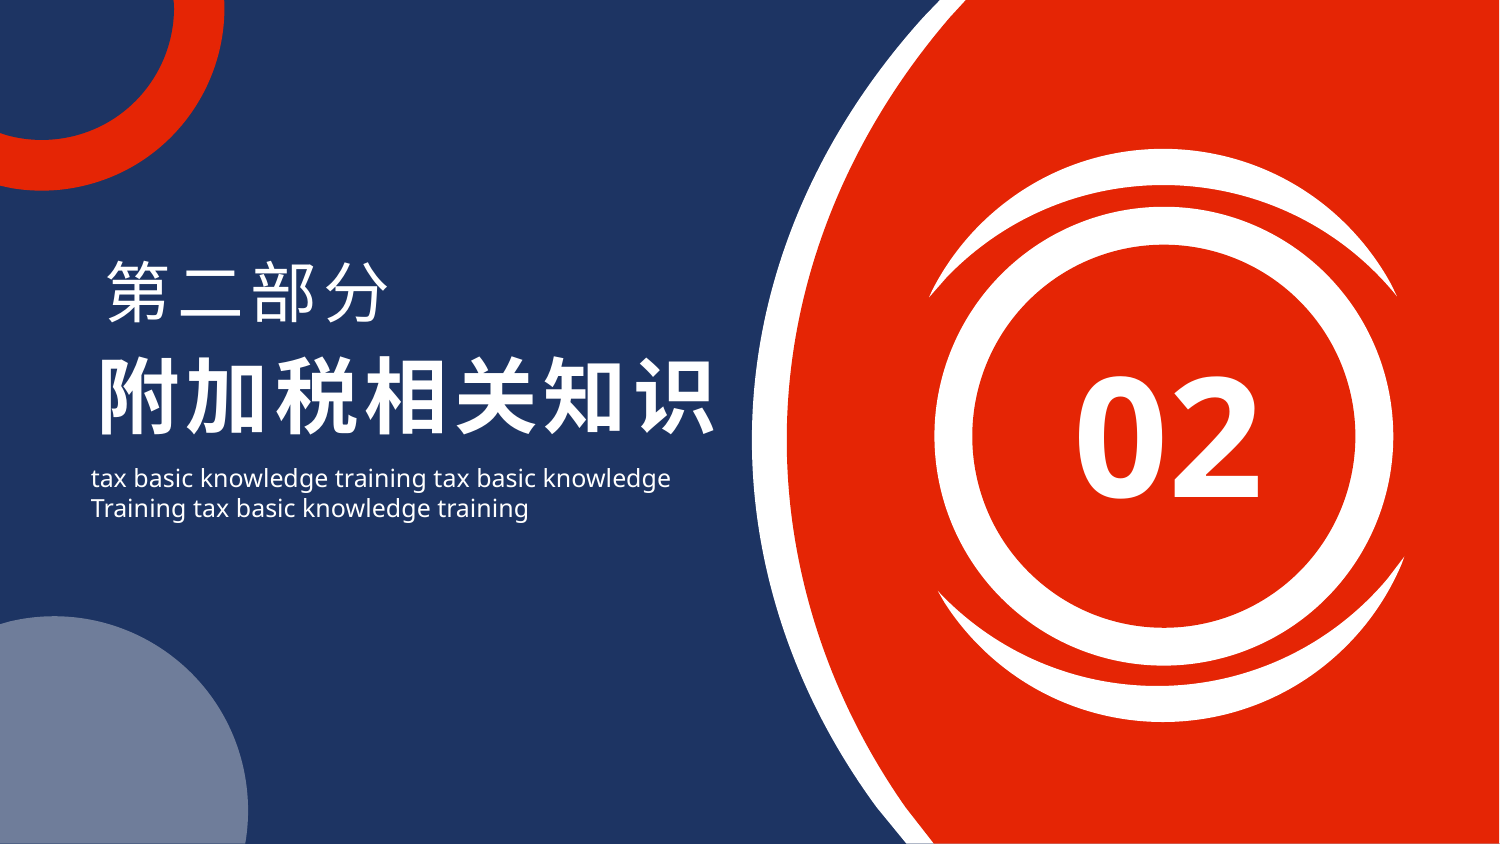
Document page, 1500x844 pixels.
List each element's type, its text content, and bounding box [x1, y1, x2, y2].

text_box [934, 103, 1394, 767]
text_box tax basic knowledge training tax basic knowledge Training tax basic knowledge training [76, 455, 726, 531]
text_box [751, 0, 1500, 844]
text_box 附加税相关知识 [81, 336, 732, 452]
text_box [0, 616, 249, 844]
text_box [0, 0, 225, 191]
text_box 第二部分 [89, 243, 406, 339]
